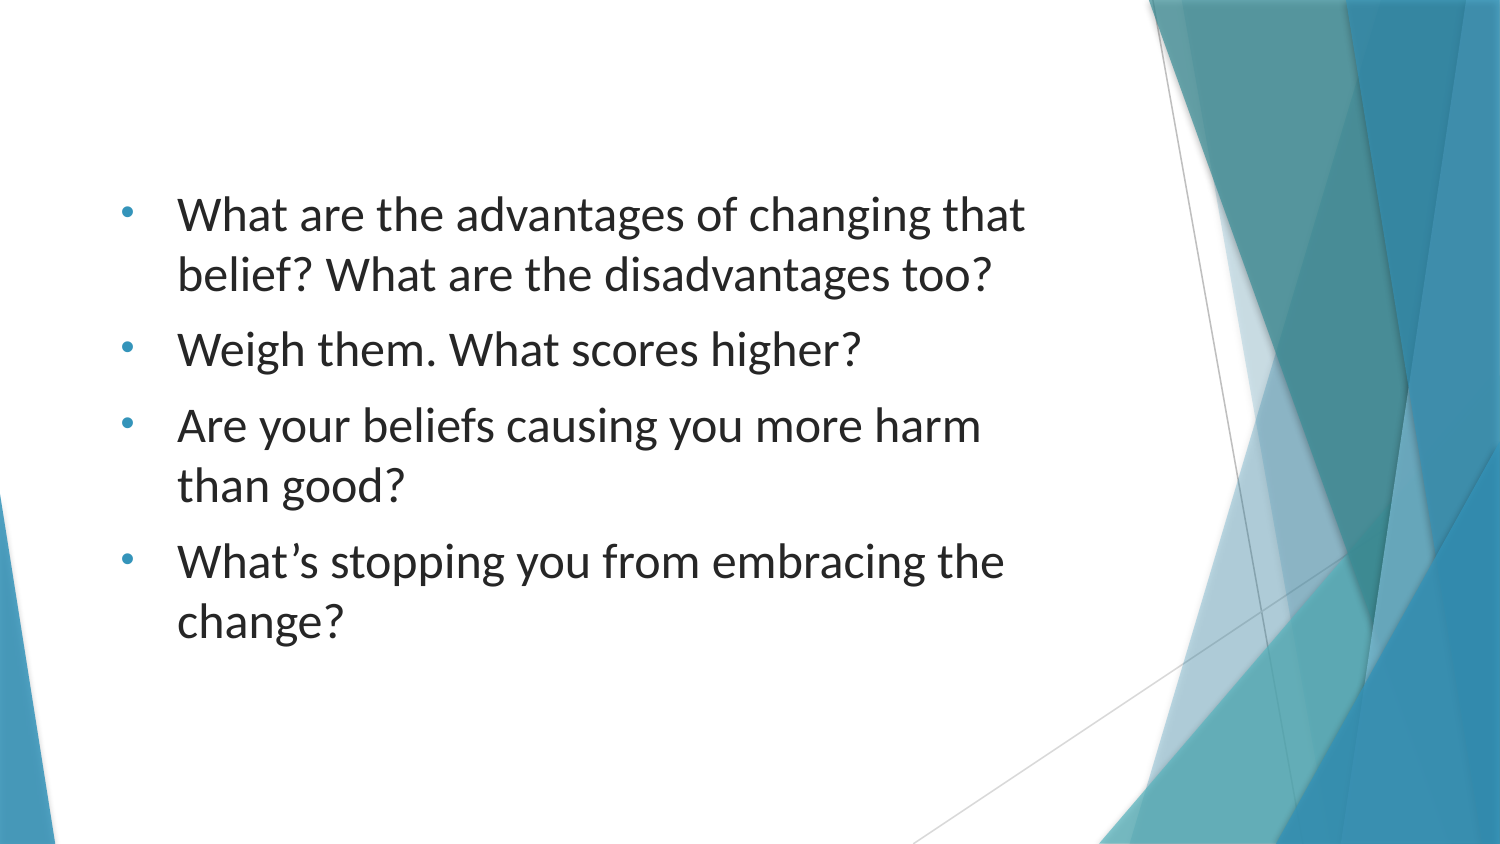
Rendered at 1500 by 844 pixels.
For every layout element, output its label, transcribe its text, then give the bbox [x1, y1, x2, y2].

text_box What are the advantages of changing that belief? What are the disadvantages too? Weigh them. What scores higher? Are your beliefs causing you more harm than good? What’s stopping you from embracing the change? [105, 173, 1058, 683]
